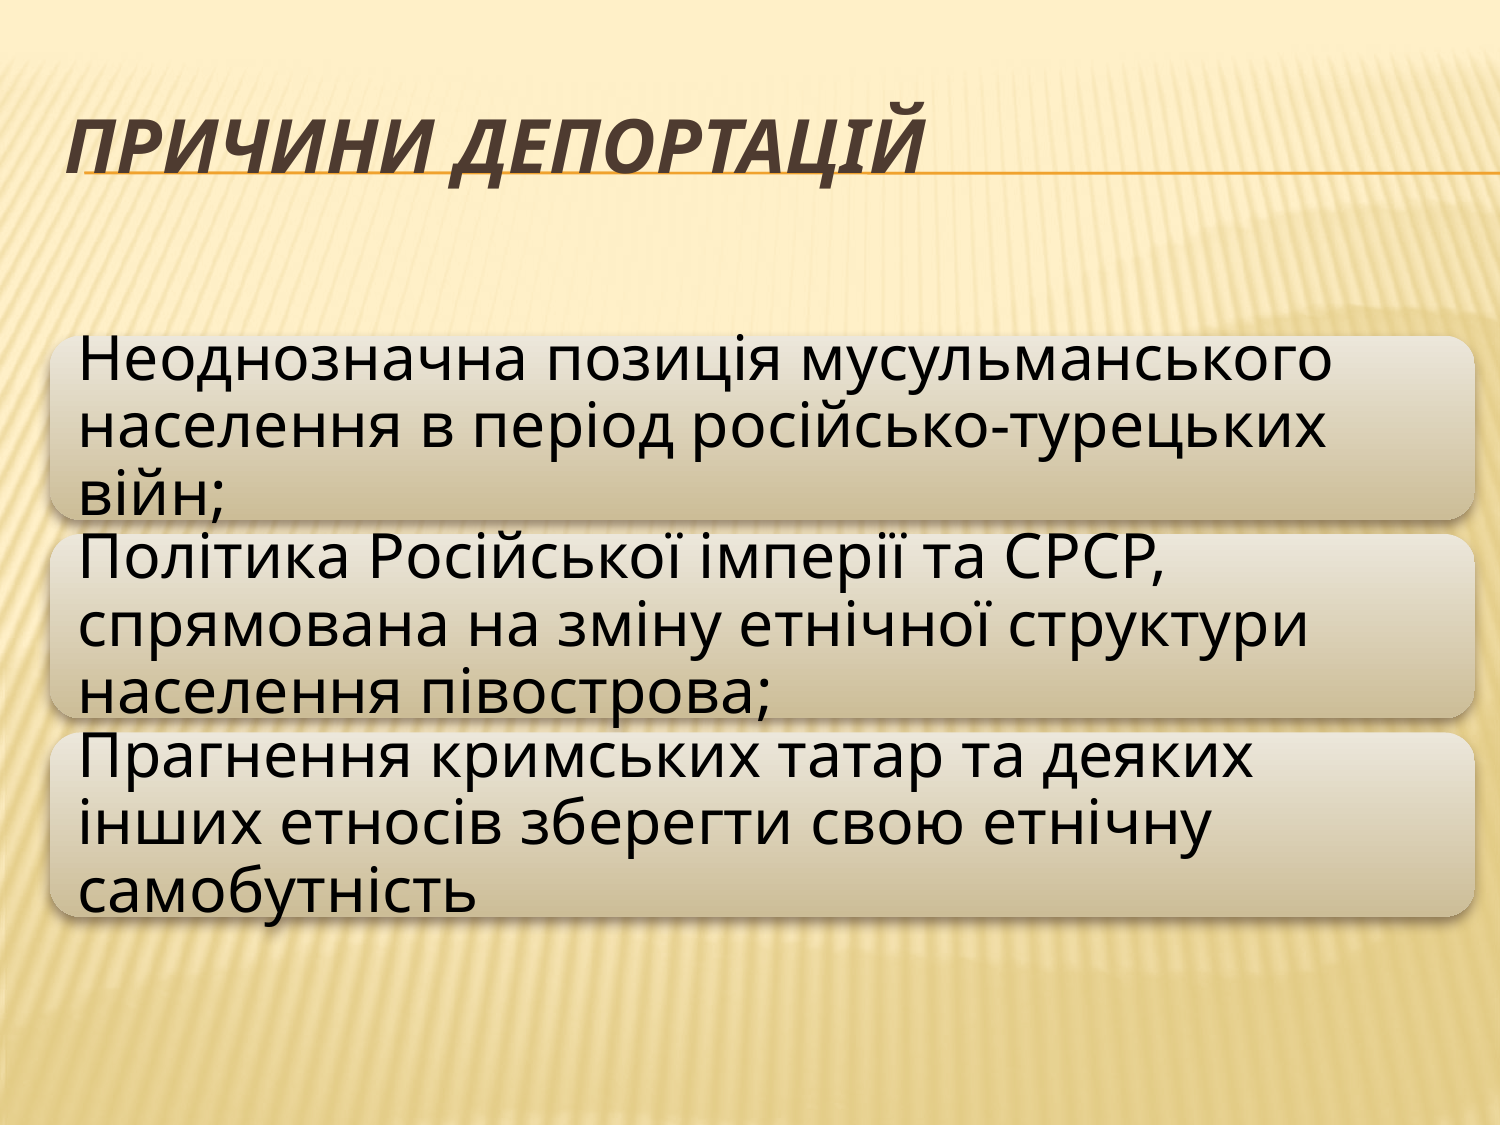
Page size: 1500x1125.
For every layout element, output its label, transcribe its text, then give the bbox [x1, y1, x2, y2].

title Причини депортацій [50, 75, 1475, 213]
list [49, 254, 1476, 998]
